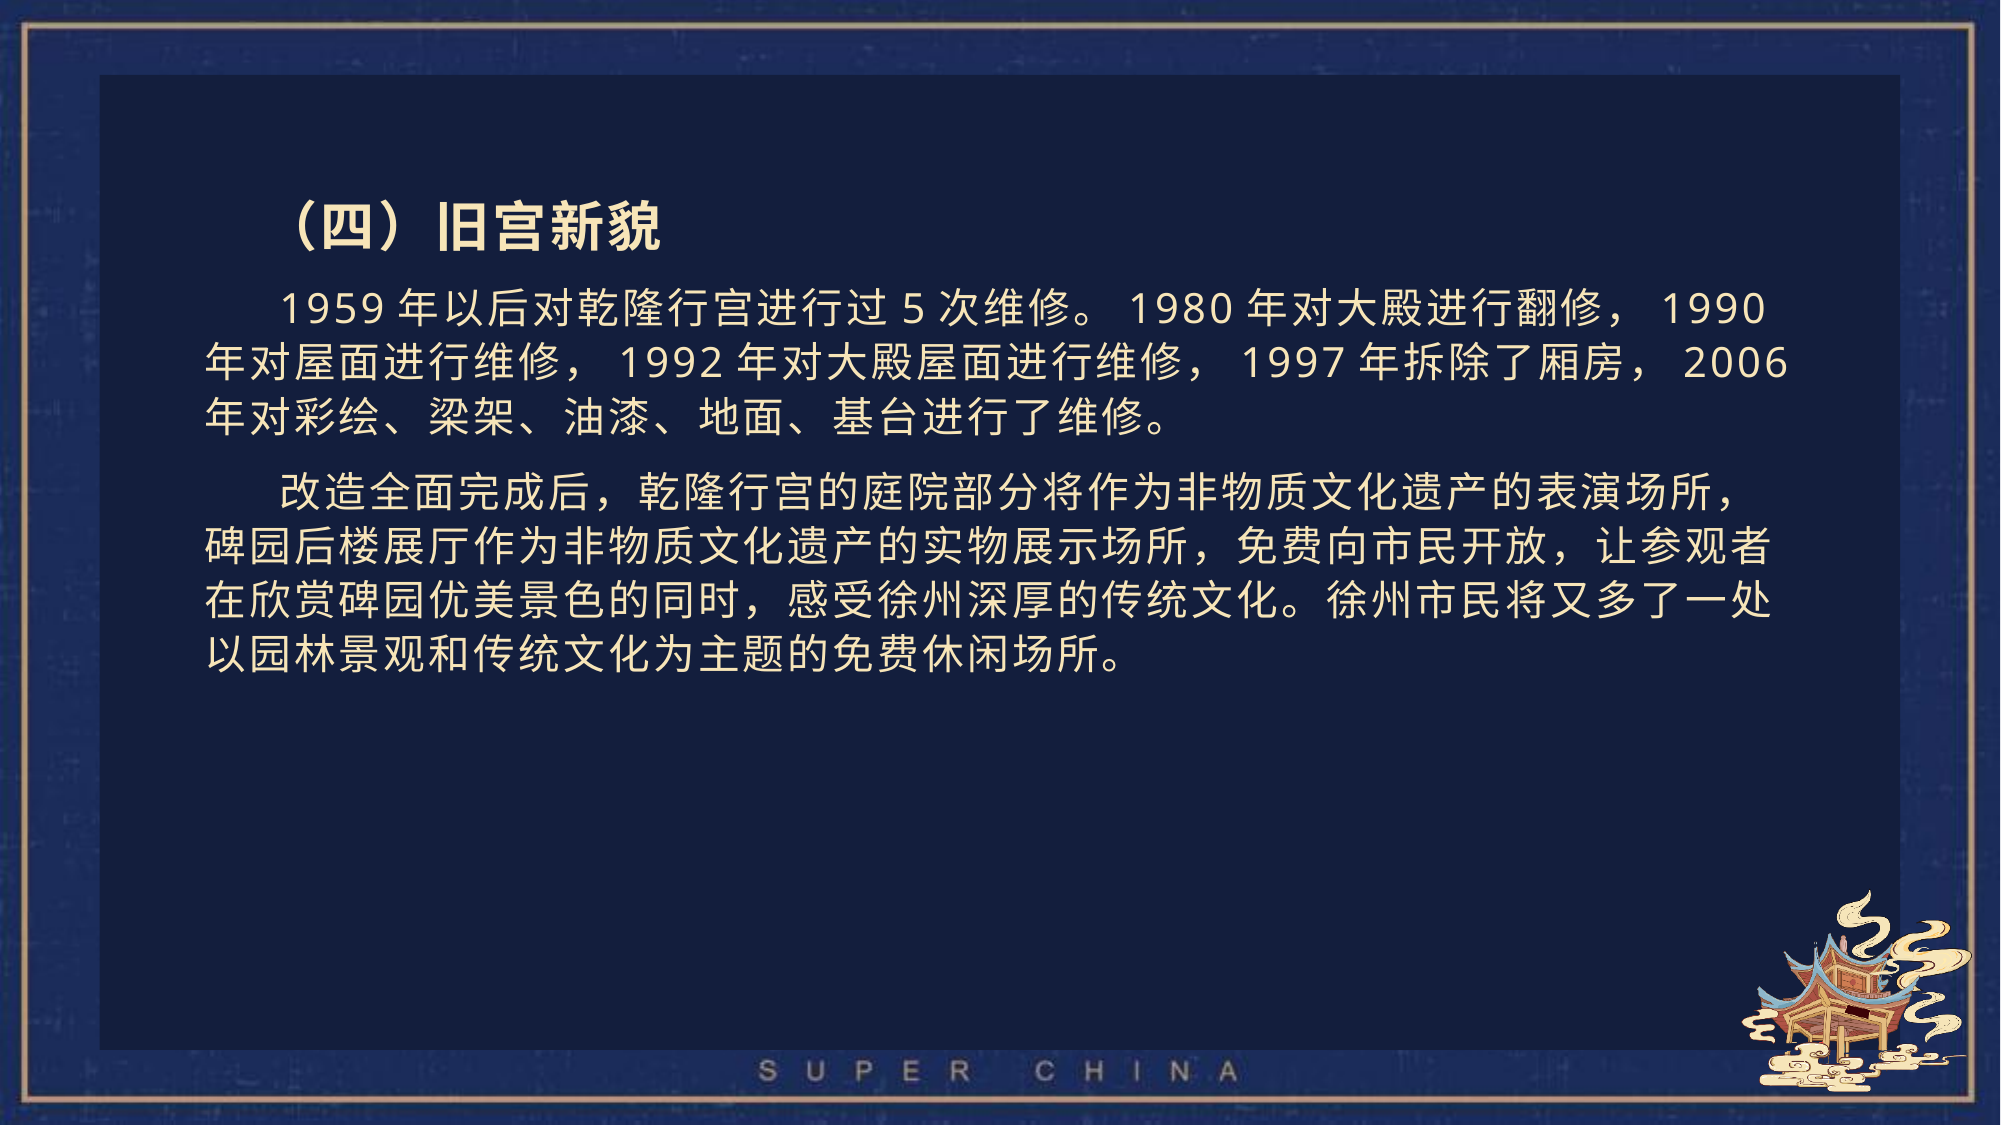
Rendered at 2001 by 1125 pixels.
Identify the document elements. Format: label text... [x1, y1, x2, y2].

list （四）旧宫新貌 1959年以后对乾隆行宫进行过5次维修。1980年对大殿进行翻修，1990年对屋面进行维修，1992年对大殿屋面进行维修，1997年拆除了厢房，2006年对彩绘、梁架、油漆、地面、基台进行了维修。 改造全面完成后，乾隆行宫的庭院部分将作为非物质文化遗产的表演场所，碑园后楼展厅作为非物质文化遗产的实物展示场所，免费向市民开放，让参观者在欣赏碑园优美景色的同时，感受徐州深厚的传统文化。徐州市民将又多了一处以园林景观和传统文化为主题的免费休闲场所。 [187, 172, 1805, 956]
picture [0, 0, 2001, 1125]
